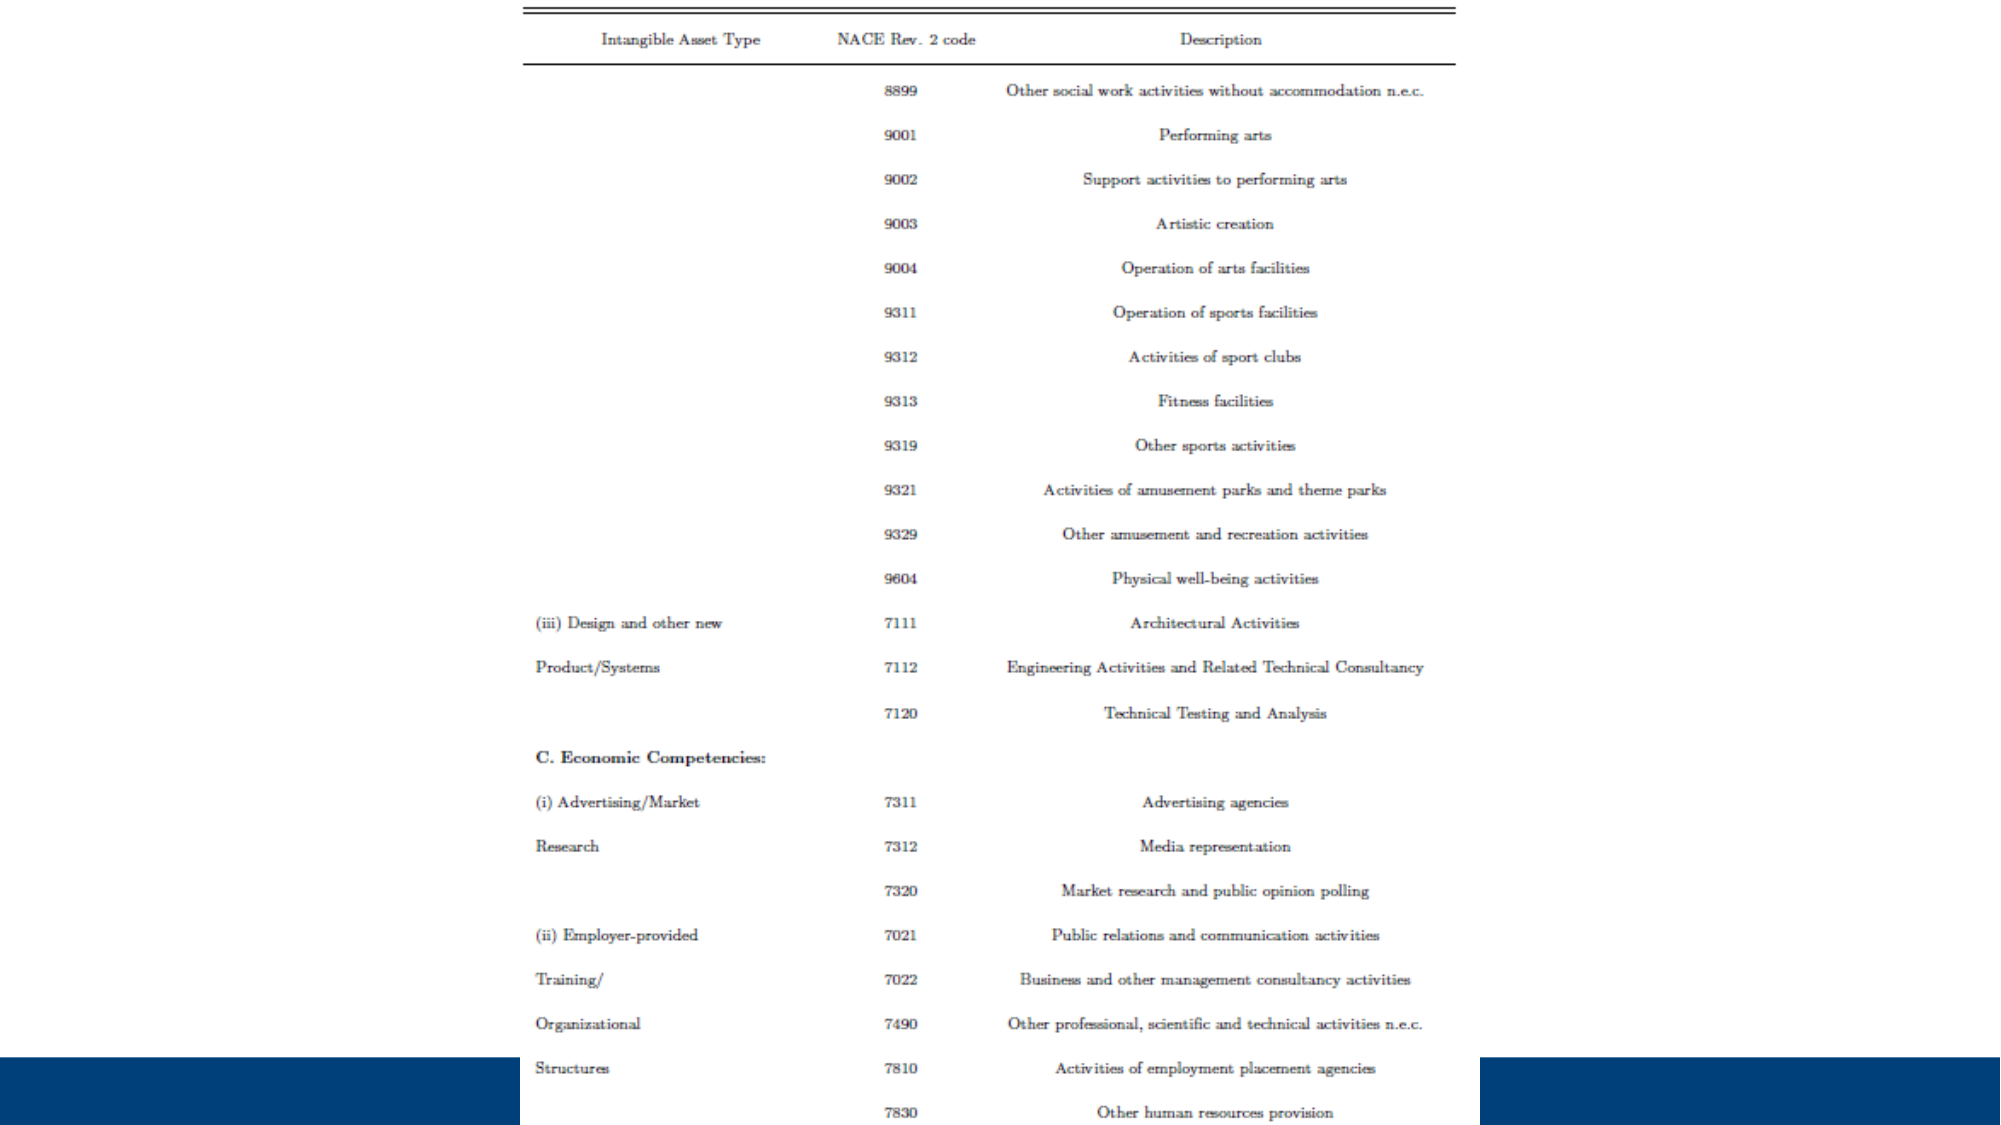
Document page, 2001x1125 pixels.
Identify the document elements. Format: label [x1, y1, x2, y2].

picture [520, 0, 1480, 1125]
